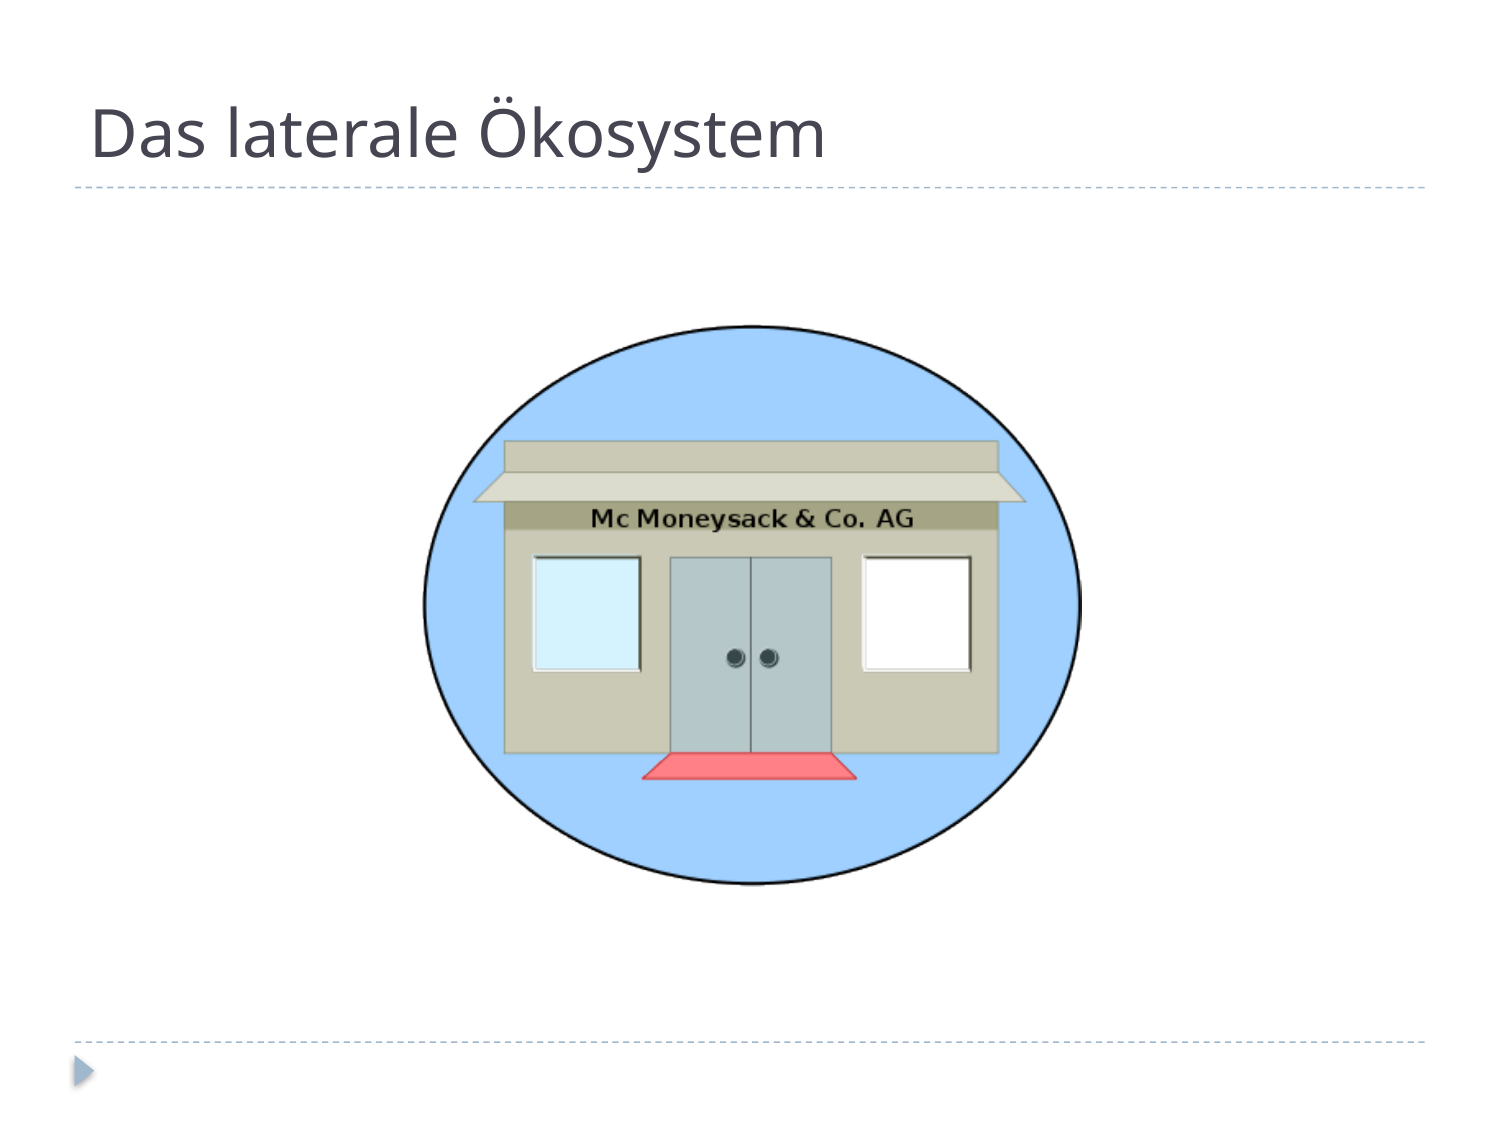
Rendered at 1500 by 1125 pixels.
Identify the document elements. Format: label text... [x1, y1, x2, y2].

title Das laterale Ökosystem [75, 32, 1425, 181]
picture [422, 324, 1082, 887]
